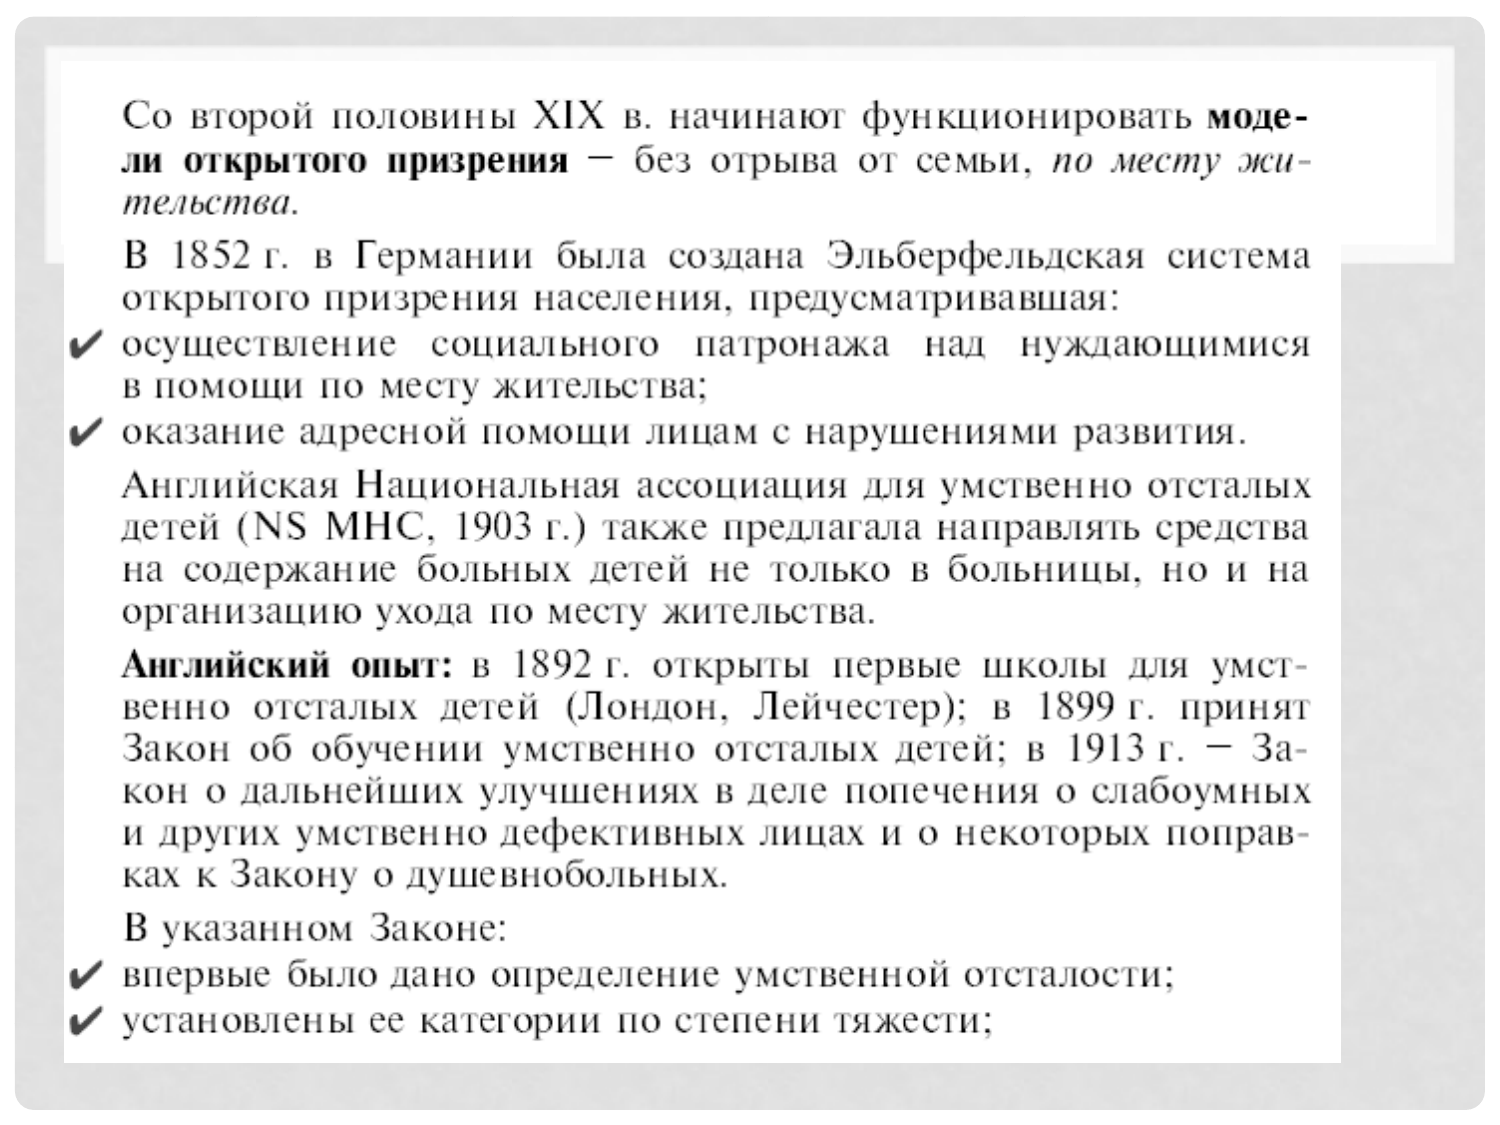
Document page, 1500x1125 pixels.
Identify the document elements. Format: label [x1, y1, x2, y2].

picture [64, 89, 1341, 1063]
